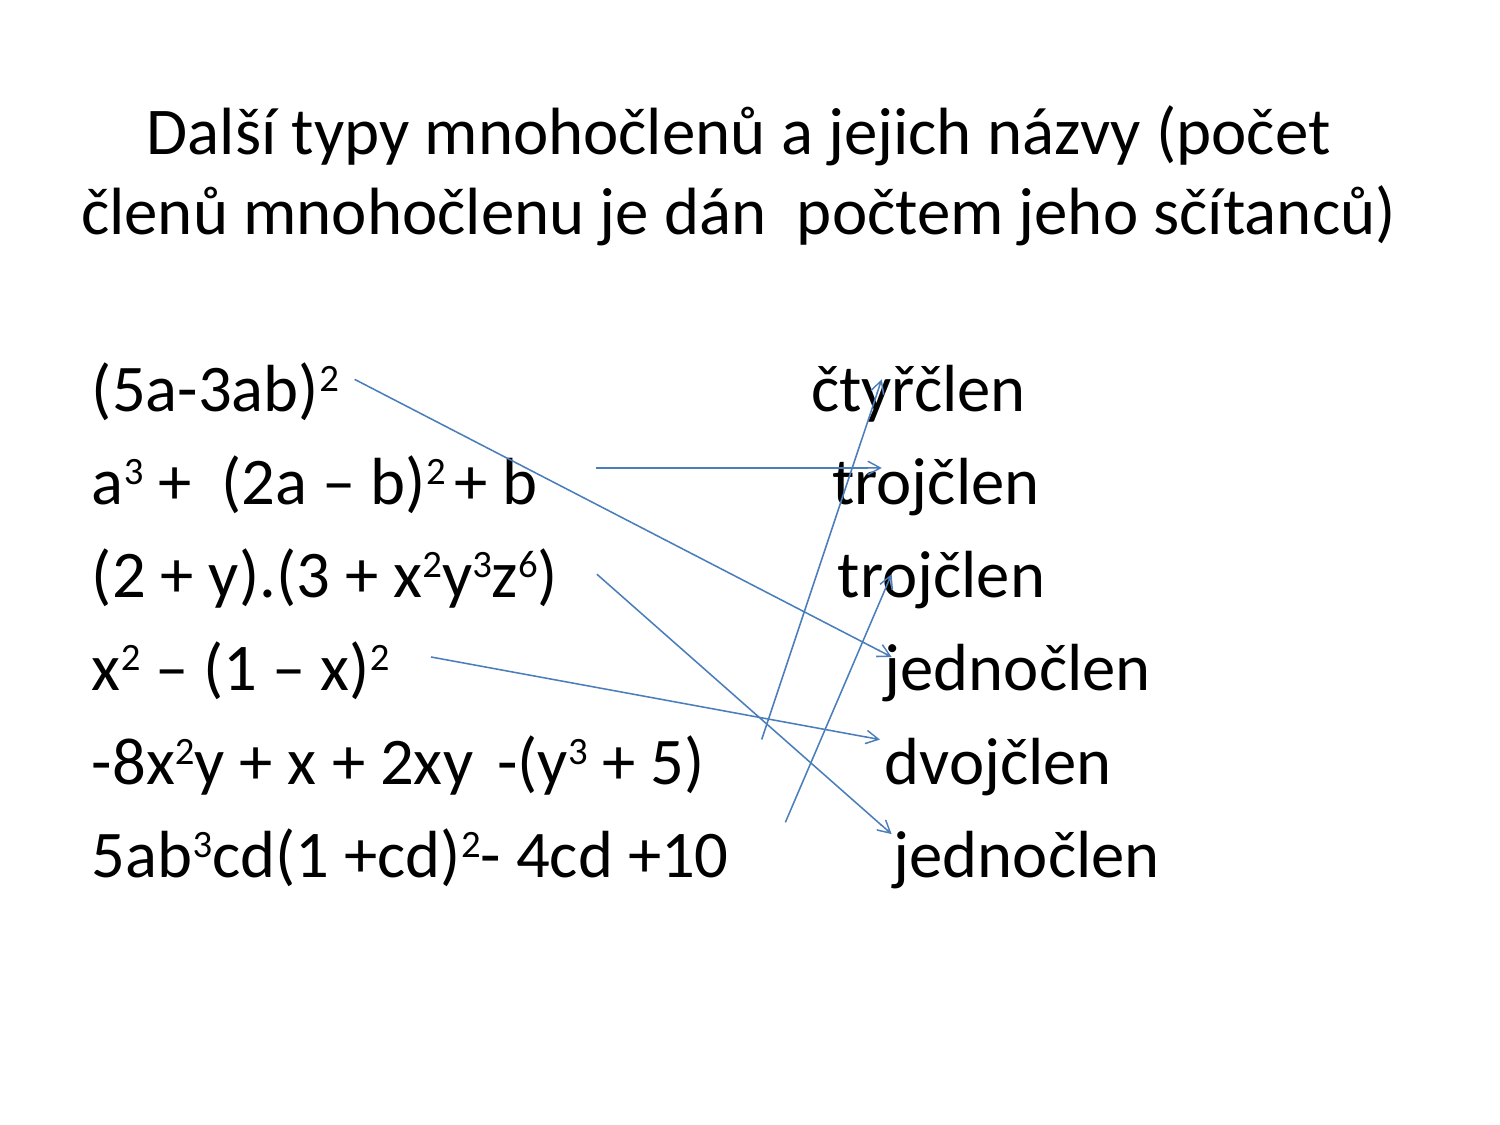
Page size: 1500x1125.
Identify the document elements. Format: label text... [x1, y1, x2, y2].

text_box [430, 656, 756, 740]
title Další typy mnohočlenů a jejich názvy (počet členů mnohočlenu je dán počtem jeho sčítanců) [64, 45, 1415, 291]
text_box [785, 573, 892, 823]
list (5a-3ab)2 čtyřčlen a3 + (2a – b)2 + b trojčlen (2 + y).(3 + x2y3z6) trojčlen x2 – (1 – x)2 jednočlen -8x2y + x + 2xy -(y3 + 5) dvojčlen 5ab3cd(1 +cd)2- 4cd +10 jednočlen [76, 243, 1427, 986]
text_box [761, 379, 882, 740]
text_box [884, 379, 892, 572]
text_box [596, 748, 892, 835]
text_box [354, 379, 759, 658]
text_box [596, 573, 756, 655]
